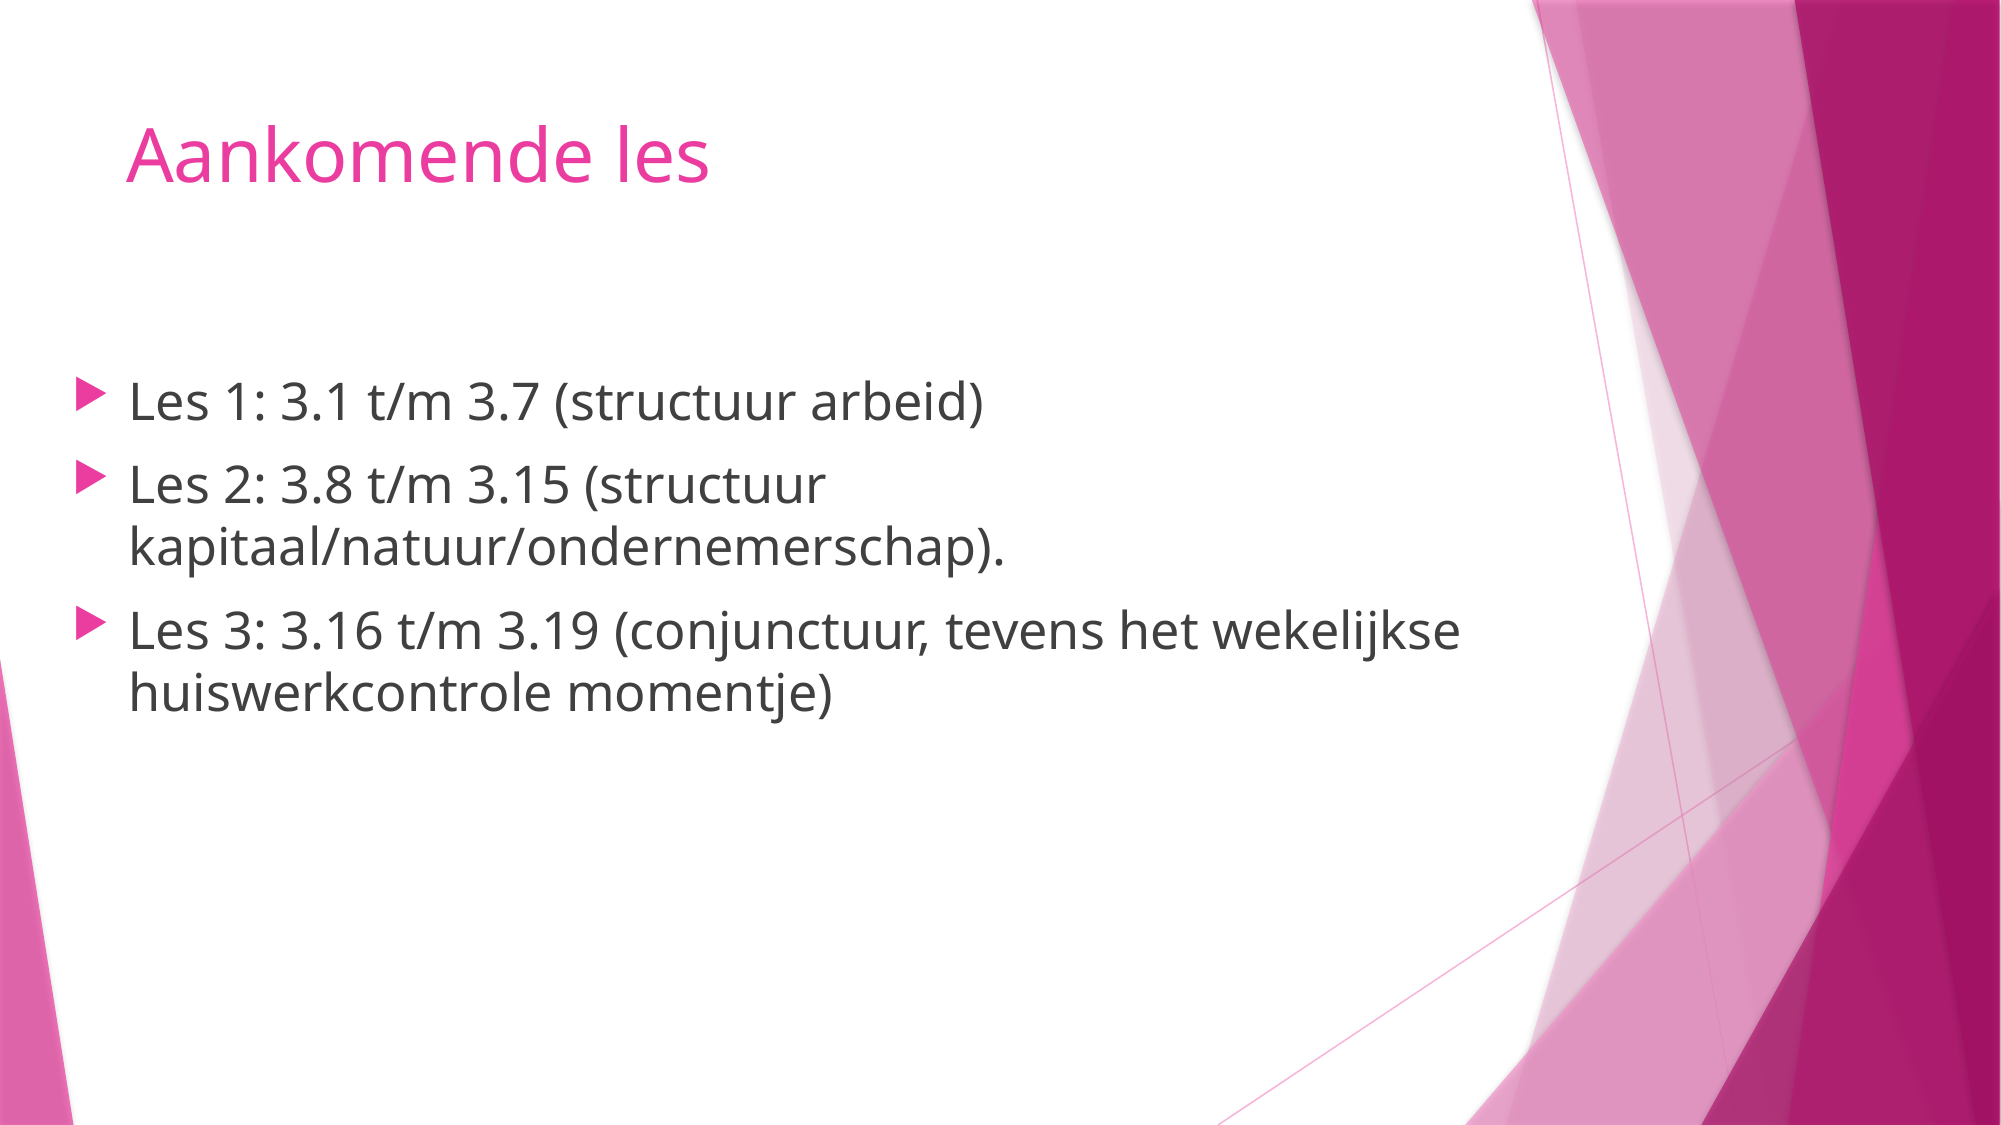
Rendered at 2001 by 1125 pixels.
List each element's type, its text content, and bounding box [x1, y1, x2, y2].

list Les 1: 3.1 t/m 3.7 (structuur arbeid) Les 2: 3.8 t/m 3.15 (structuur kapitaal/natuur/ondernemerschap). Les 3: 3.16 t/m 3.19 (conjunctuur, tevens het wekelijkse huiswerkcontrole momentje) [57, 360, 1611, 998]
title Aankomende les [111, 99, 1522, 317]
